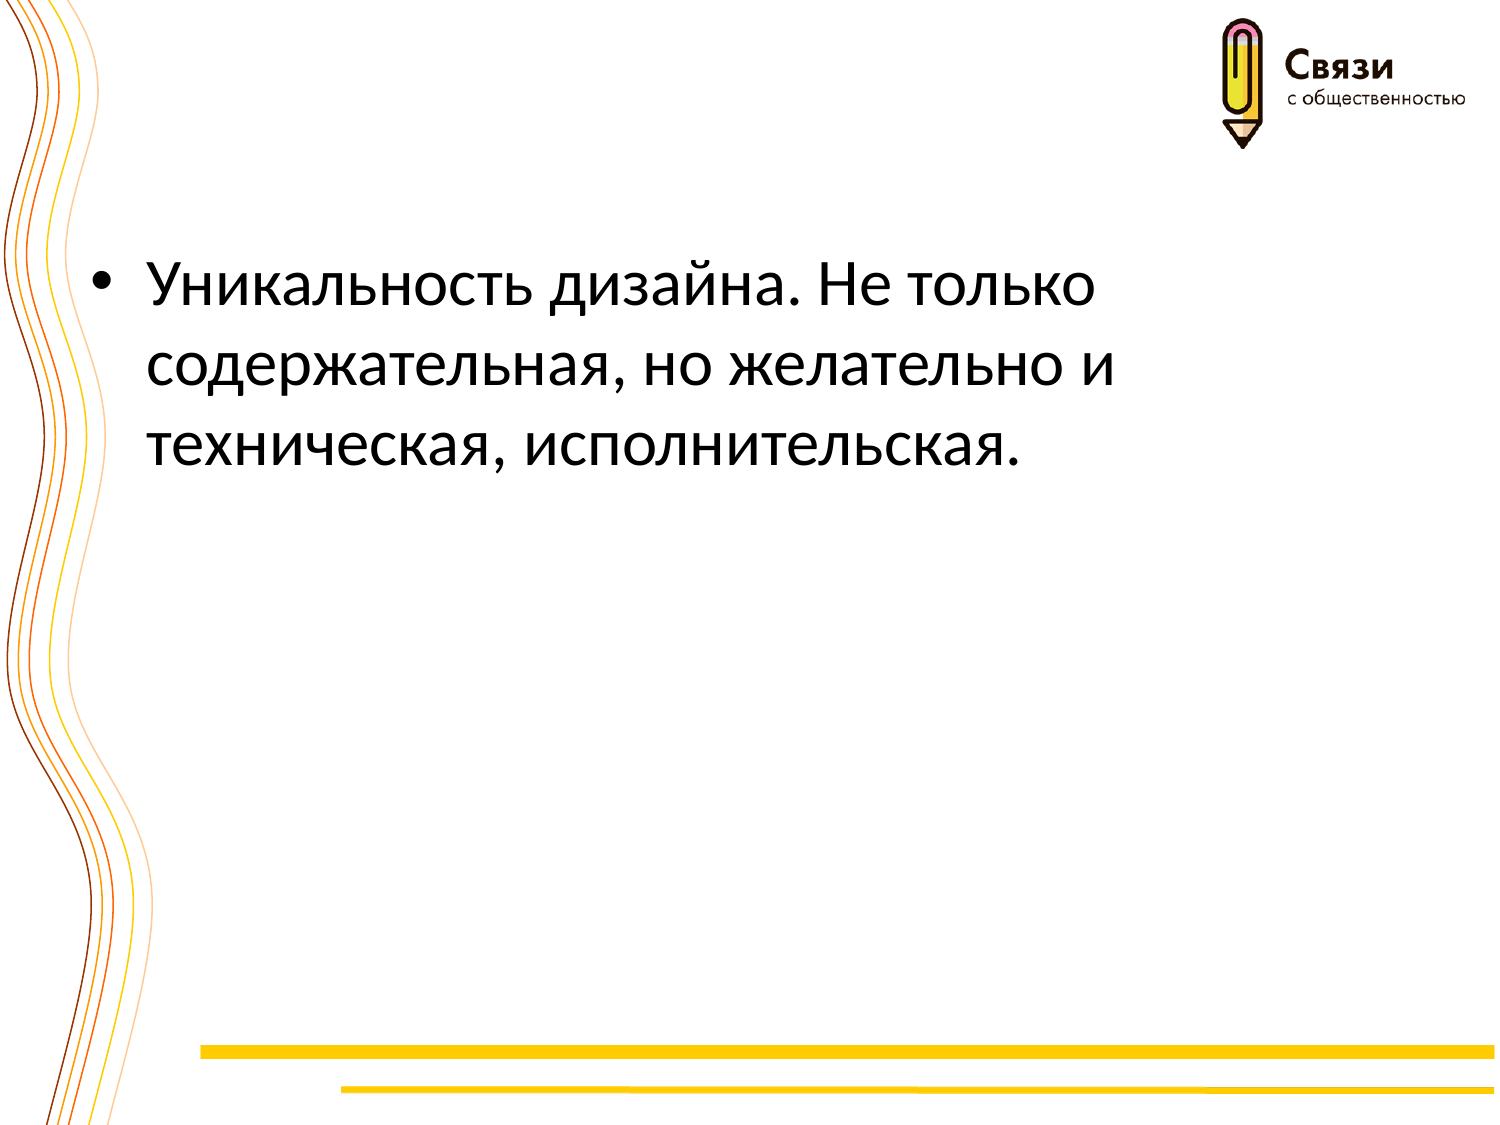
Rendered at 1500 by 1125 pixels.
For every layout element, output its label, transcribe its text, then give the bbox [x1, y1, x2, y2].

picture [1222, 18, 1472, 150]
picture [339, 1086, 1495, 1095]
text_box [4, 0, 207, 1125]
list Уникальность дизайна. Не только содержательная, но желательно и техническая, исполнительская. [213, 231, 1472, 1005]
picture [199, 1045, 1495, 1059]
